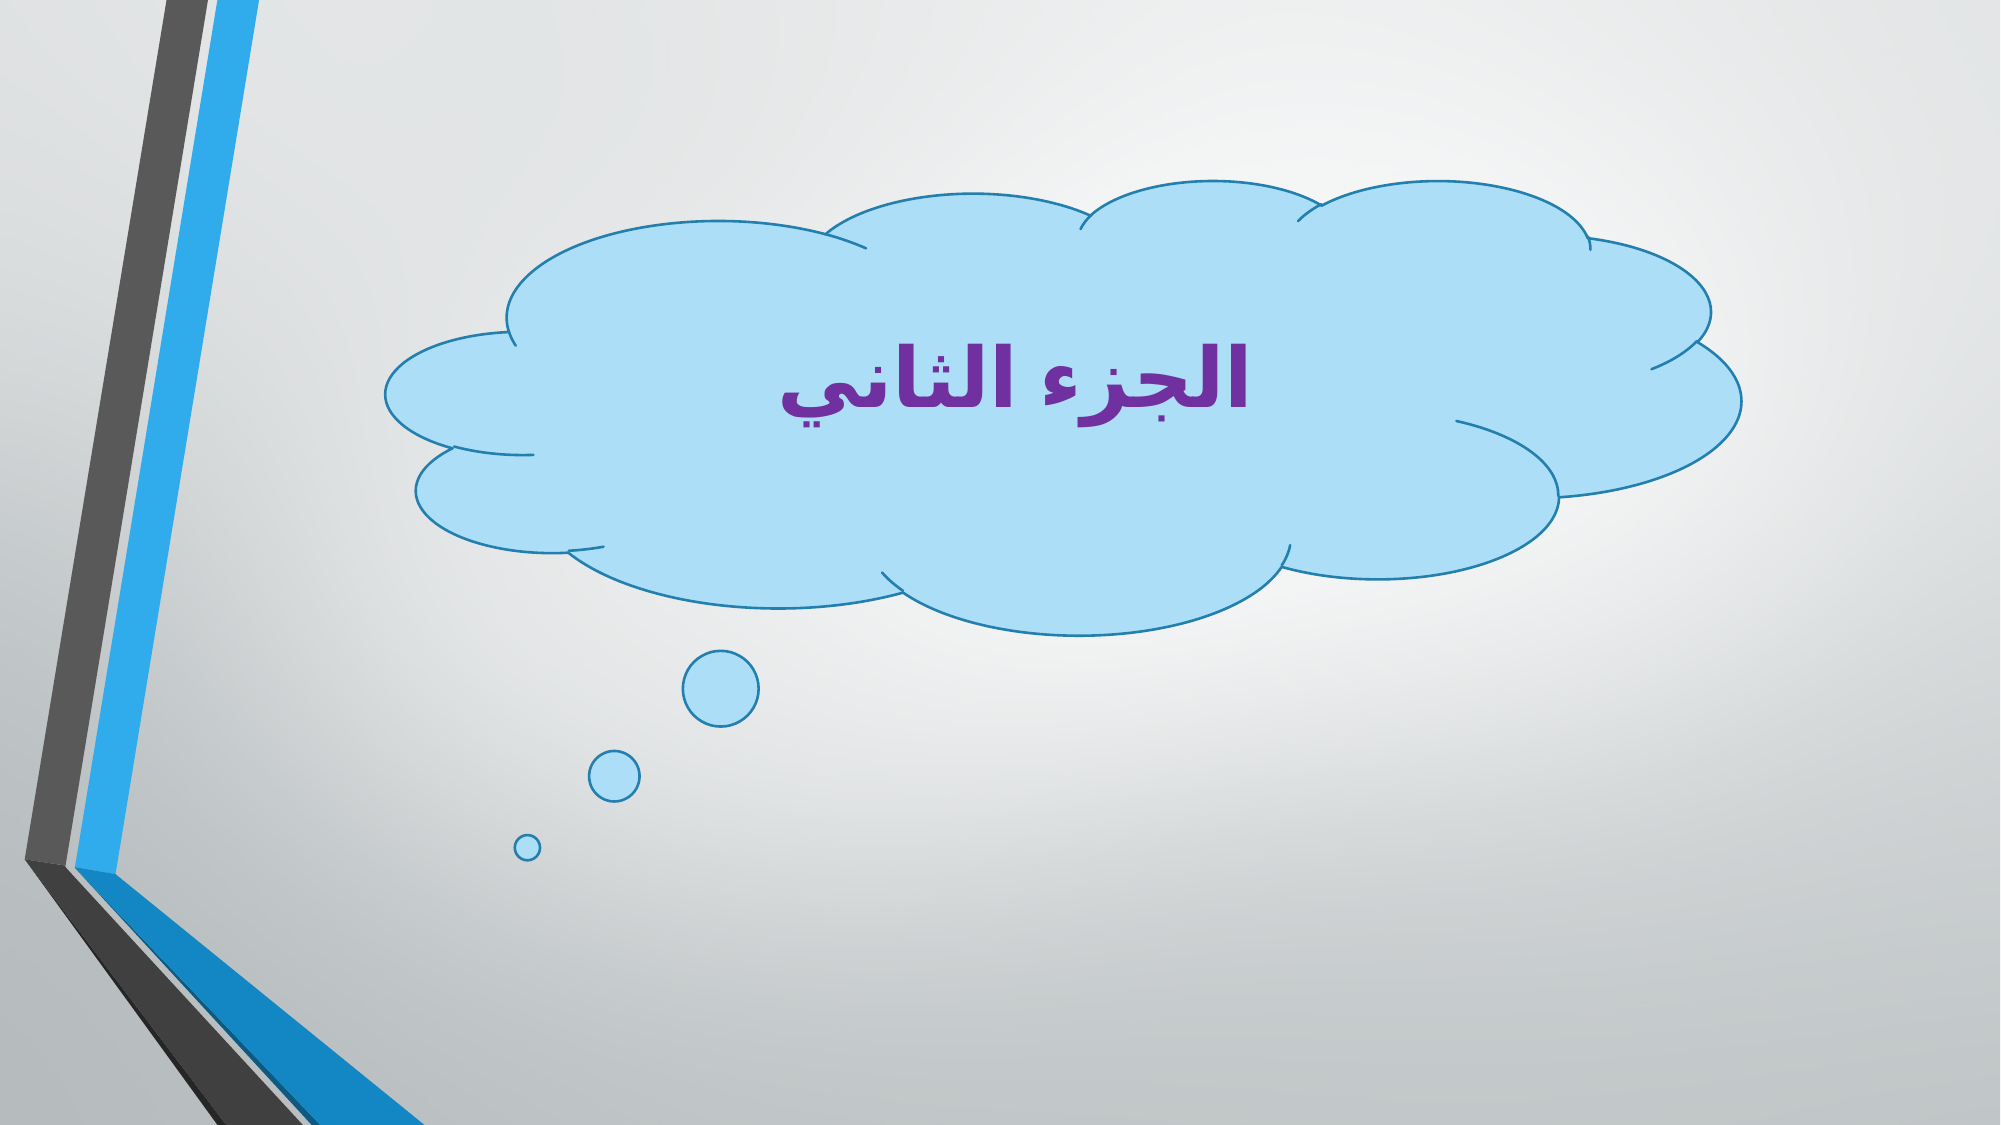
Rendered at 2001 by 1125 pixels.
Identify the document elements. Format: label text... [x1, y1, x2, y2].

text_box الجزء الثاني [587, 749, 641, 803]
text_box الجزء الثاني [681, 649, 760, 728]
text_box الجزء الثاني [513, 833, 542, 862]
text_box الجزء الثاني [383, 179, 1743, 638]
